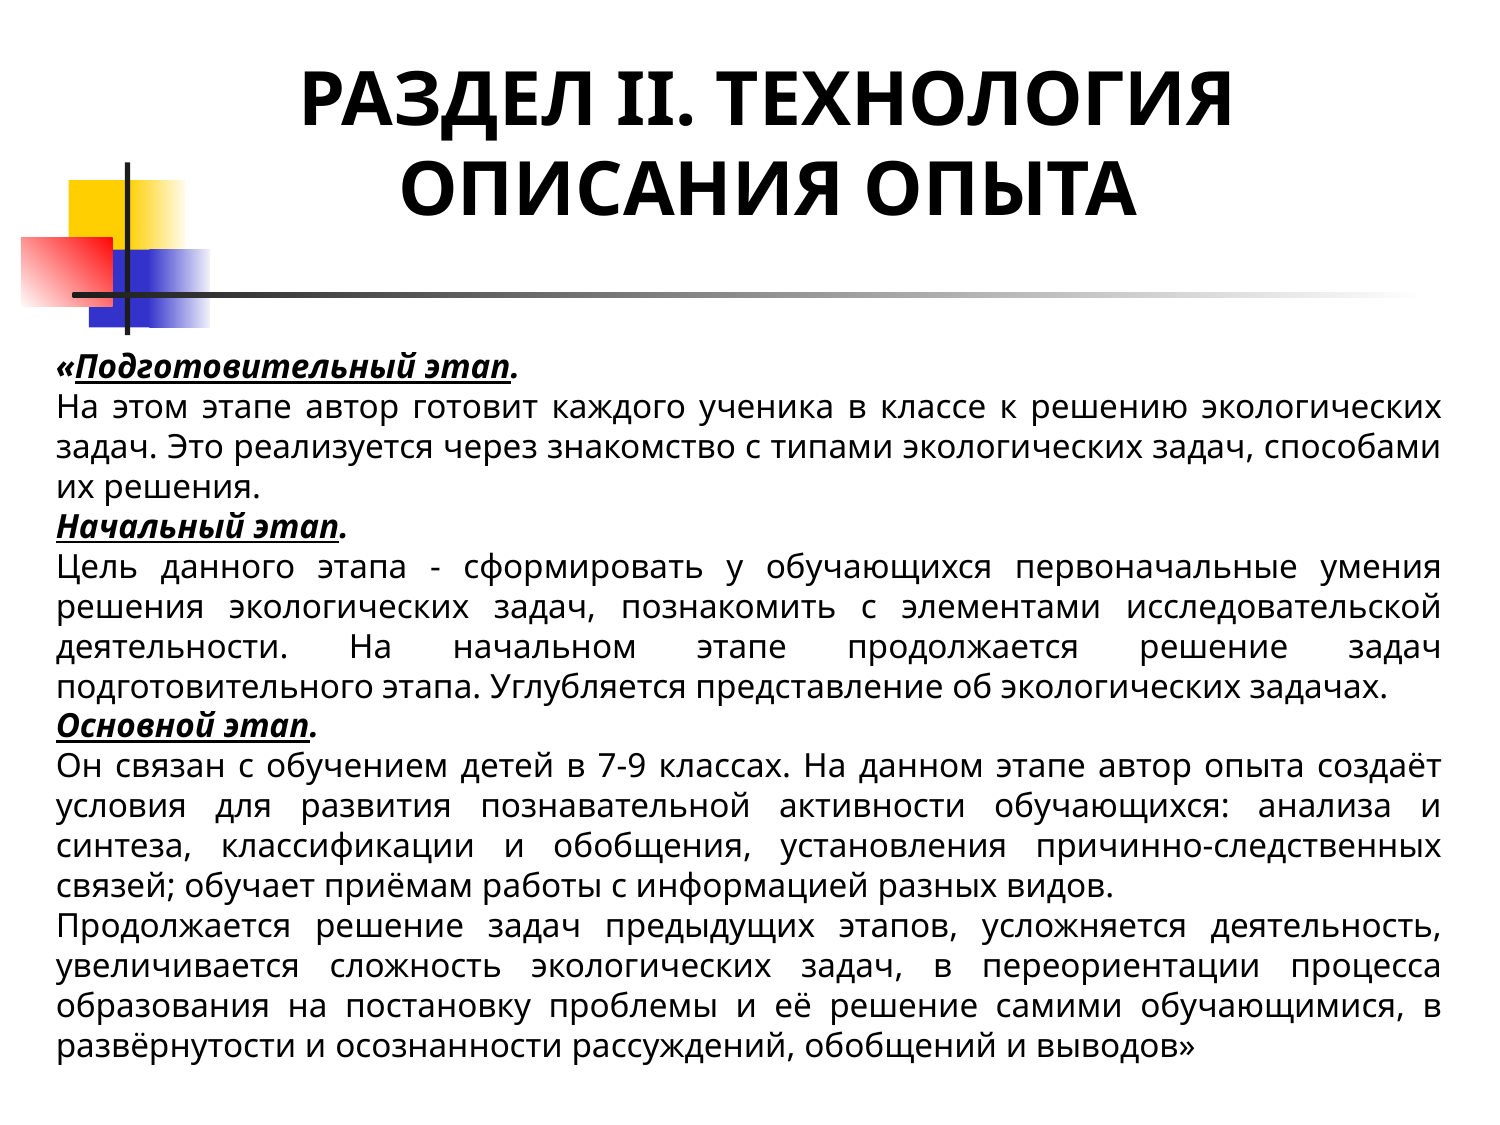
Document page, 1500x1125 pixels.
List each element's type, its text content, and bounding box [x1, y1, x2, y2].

text_box РАЗДЕЛ II. ТЕХНОЛОГИЯ ОПИСАНИЯ ОПЫТА [112, 42, 1424, 238]
text_box «Подготовительный этап. На этом этапе автор готовит каждого ученика в классе к решению экологических задач. Это реализуется через знакомство с типами экологических задач, способами их решения. Начальный этап. Цель данного этапа - сформировать у обучающихся первоначальные умения решения экологических задач, познакомить с элементами исследовательской деятельности. На начальном этапе продолжается решение задач подготовительного этапа. Углубляется представление об экологических задачах. Основной этап. Он связан с обучением детей в 7-9 классах. На данном этапе автор опыта создаёт условия для развития познавательной активности обучающихся: анализа и синтеза, классификации и обобщения, установления причинно-следственных связей; обучает приёмам работы с информацией разных видов. Продолжается решение задач предыдущих этапов, усложняется деятельность, увеличивается сложность экологических задач, в переориентации процесса образования на постановку проблемы и её решение самими обучающимися, в развёрнутости и осознанности рассуждений, обобщений и выводов» [41, 337, 1459, 1072]
